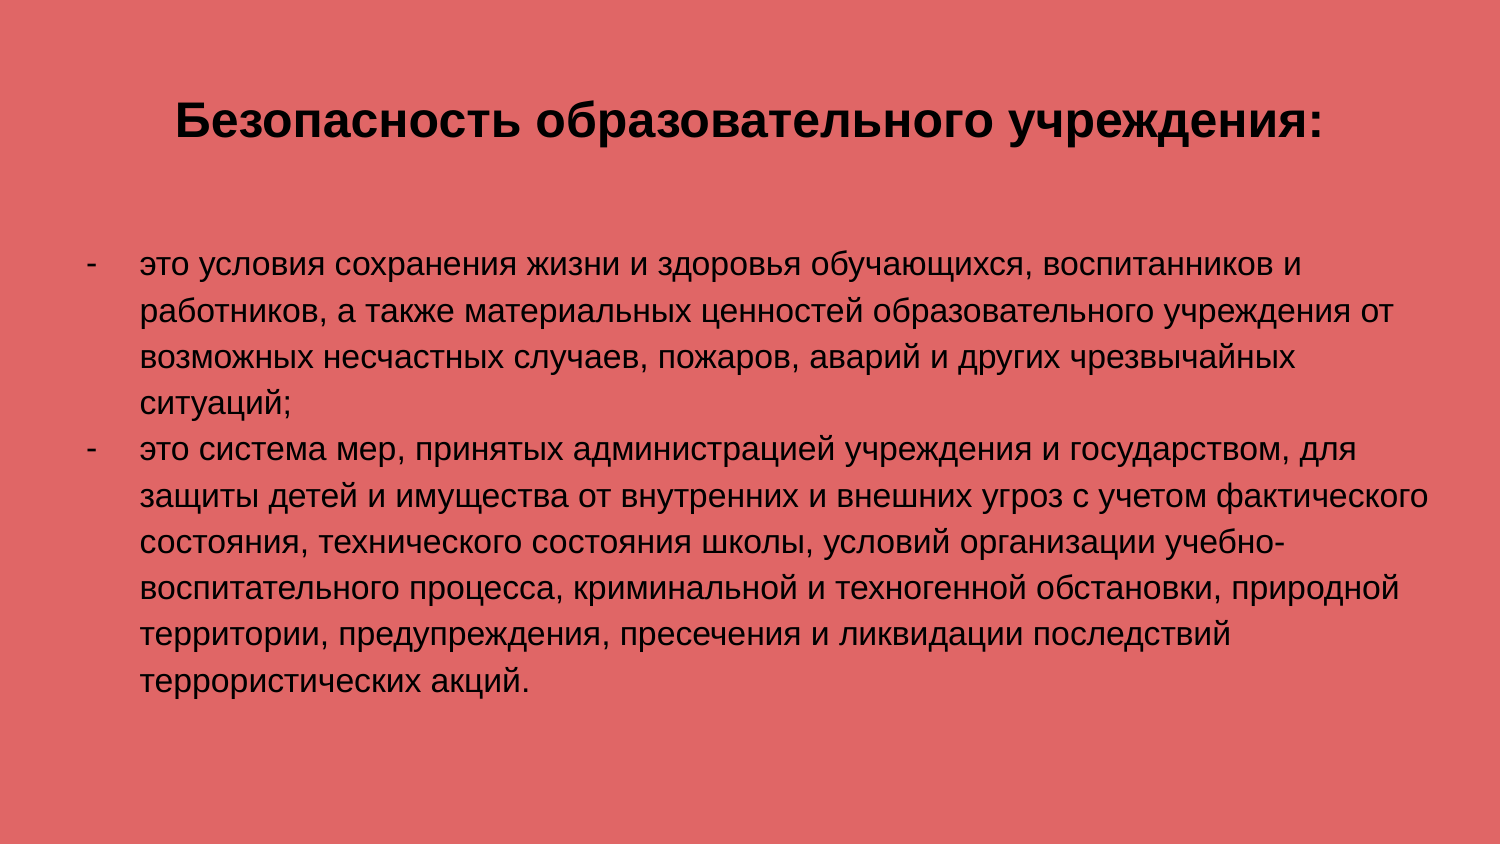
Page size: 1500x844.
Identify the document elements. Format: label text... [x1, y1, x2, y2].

list это условия сохранения жизни и здоровья обучающихся, воспитанников и работников, а также материальных ценностей образовательного учреждения от возможных несчастных случаев, пожаров, аварий и других чрезвычайных ситуаций; это система мер, принятых администрацией учреждения и государством, для защиты детей и имущества от внутренних и внешних угроз с учетом фактического состояния, технического состояния школы, условий организации учебно-воспитательного процесса, криминальной и техногенной обстановки, природной территории, предупреждения, пресечения и ликвидации последствий террористических акций. [51, 221, 1449, 718]
title Безопасность образовательного учреждения: [51, 72, 1449, 167]
